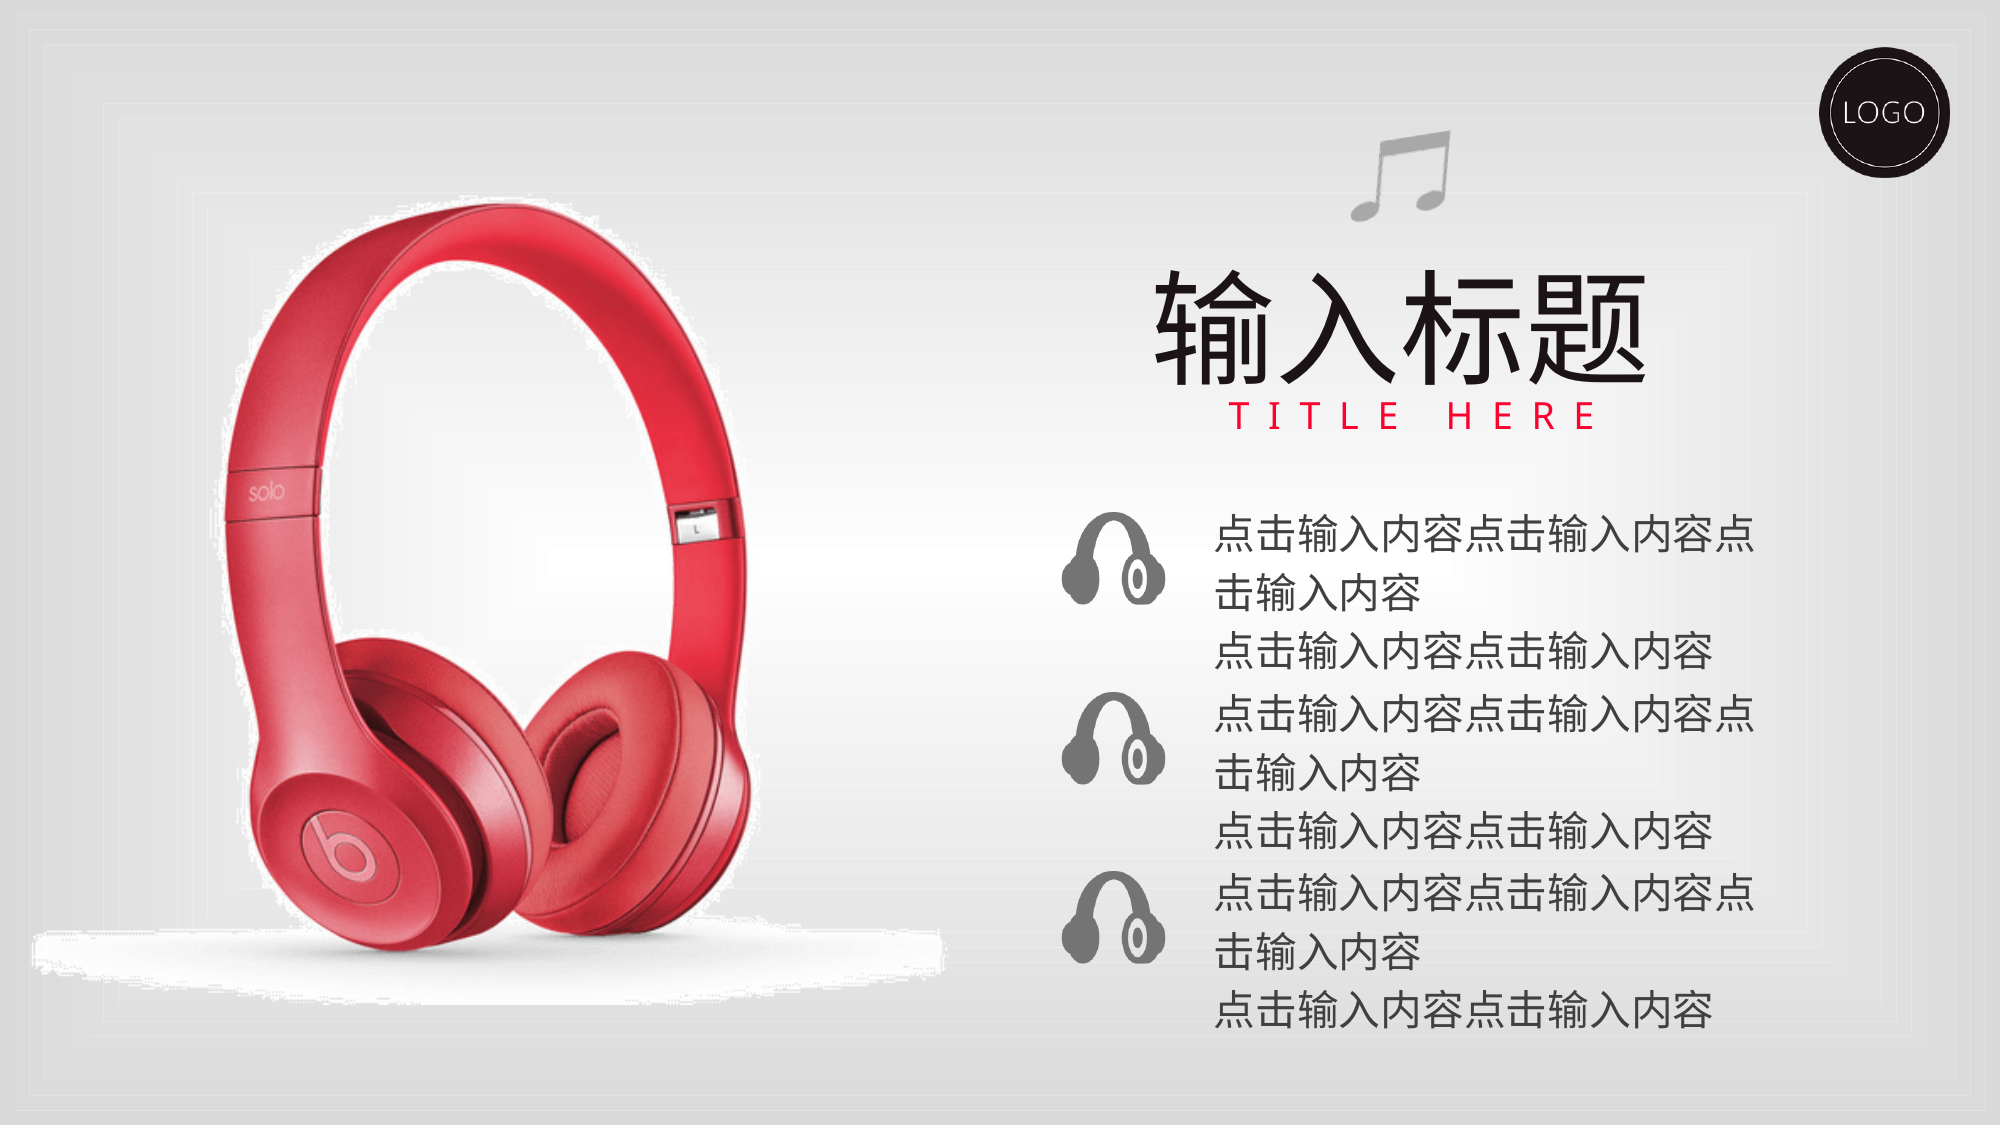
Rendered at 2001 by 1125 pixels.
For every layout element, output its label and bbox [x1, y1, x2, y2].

picture [0, 120, 993, 1005]
text_box [1054, 851, 1797, 985]
text_box [1196, 130, 1619, 446]
picture [1819, 46, 1950, 178]
text_box [1054, 492, 1797, 626]
text_box [1054, 672, 1797, 806]
